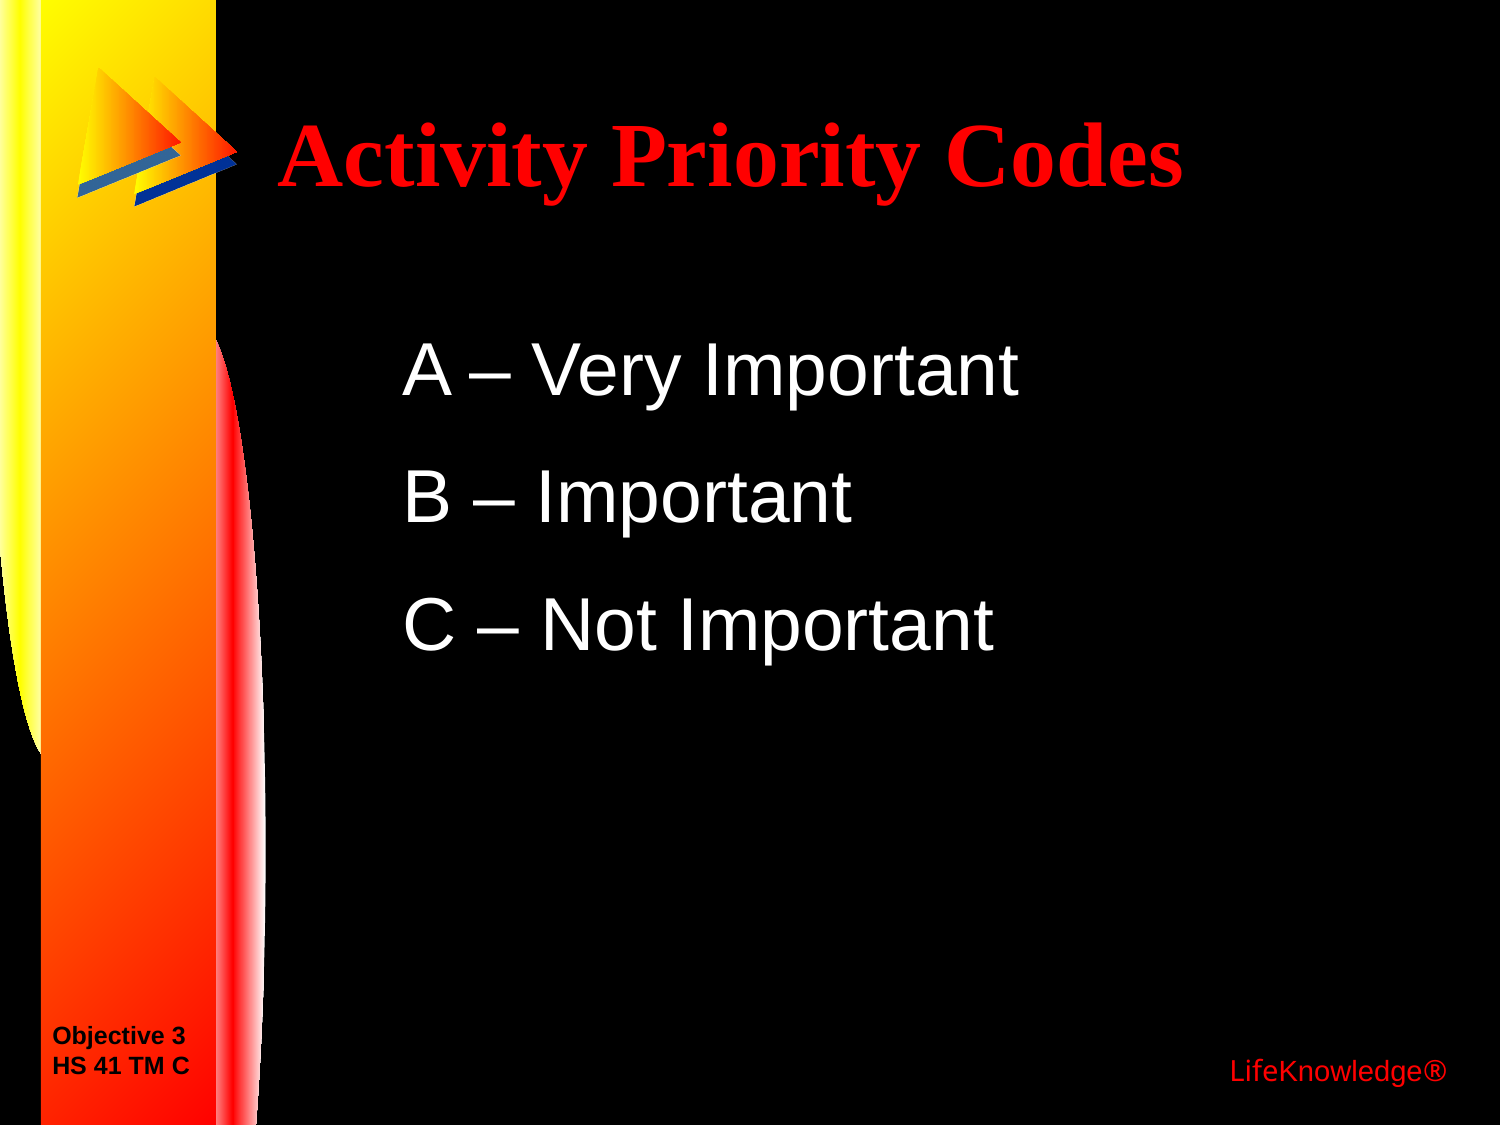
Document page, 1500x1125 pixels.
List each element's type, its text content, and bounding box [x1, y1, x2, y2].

text_box Objective 3 HS 41 TM C [37, 1012, 213, 1088]
list A – Very Important B – Important C – Not Important [387, 312, 1413, 1051]
footer LifeKnowledge® [0, 1049, 1463, 1125]
title Activity Priority Codes [262, 40, 1500, 213]
